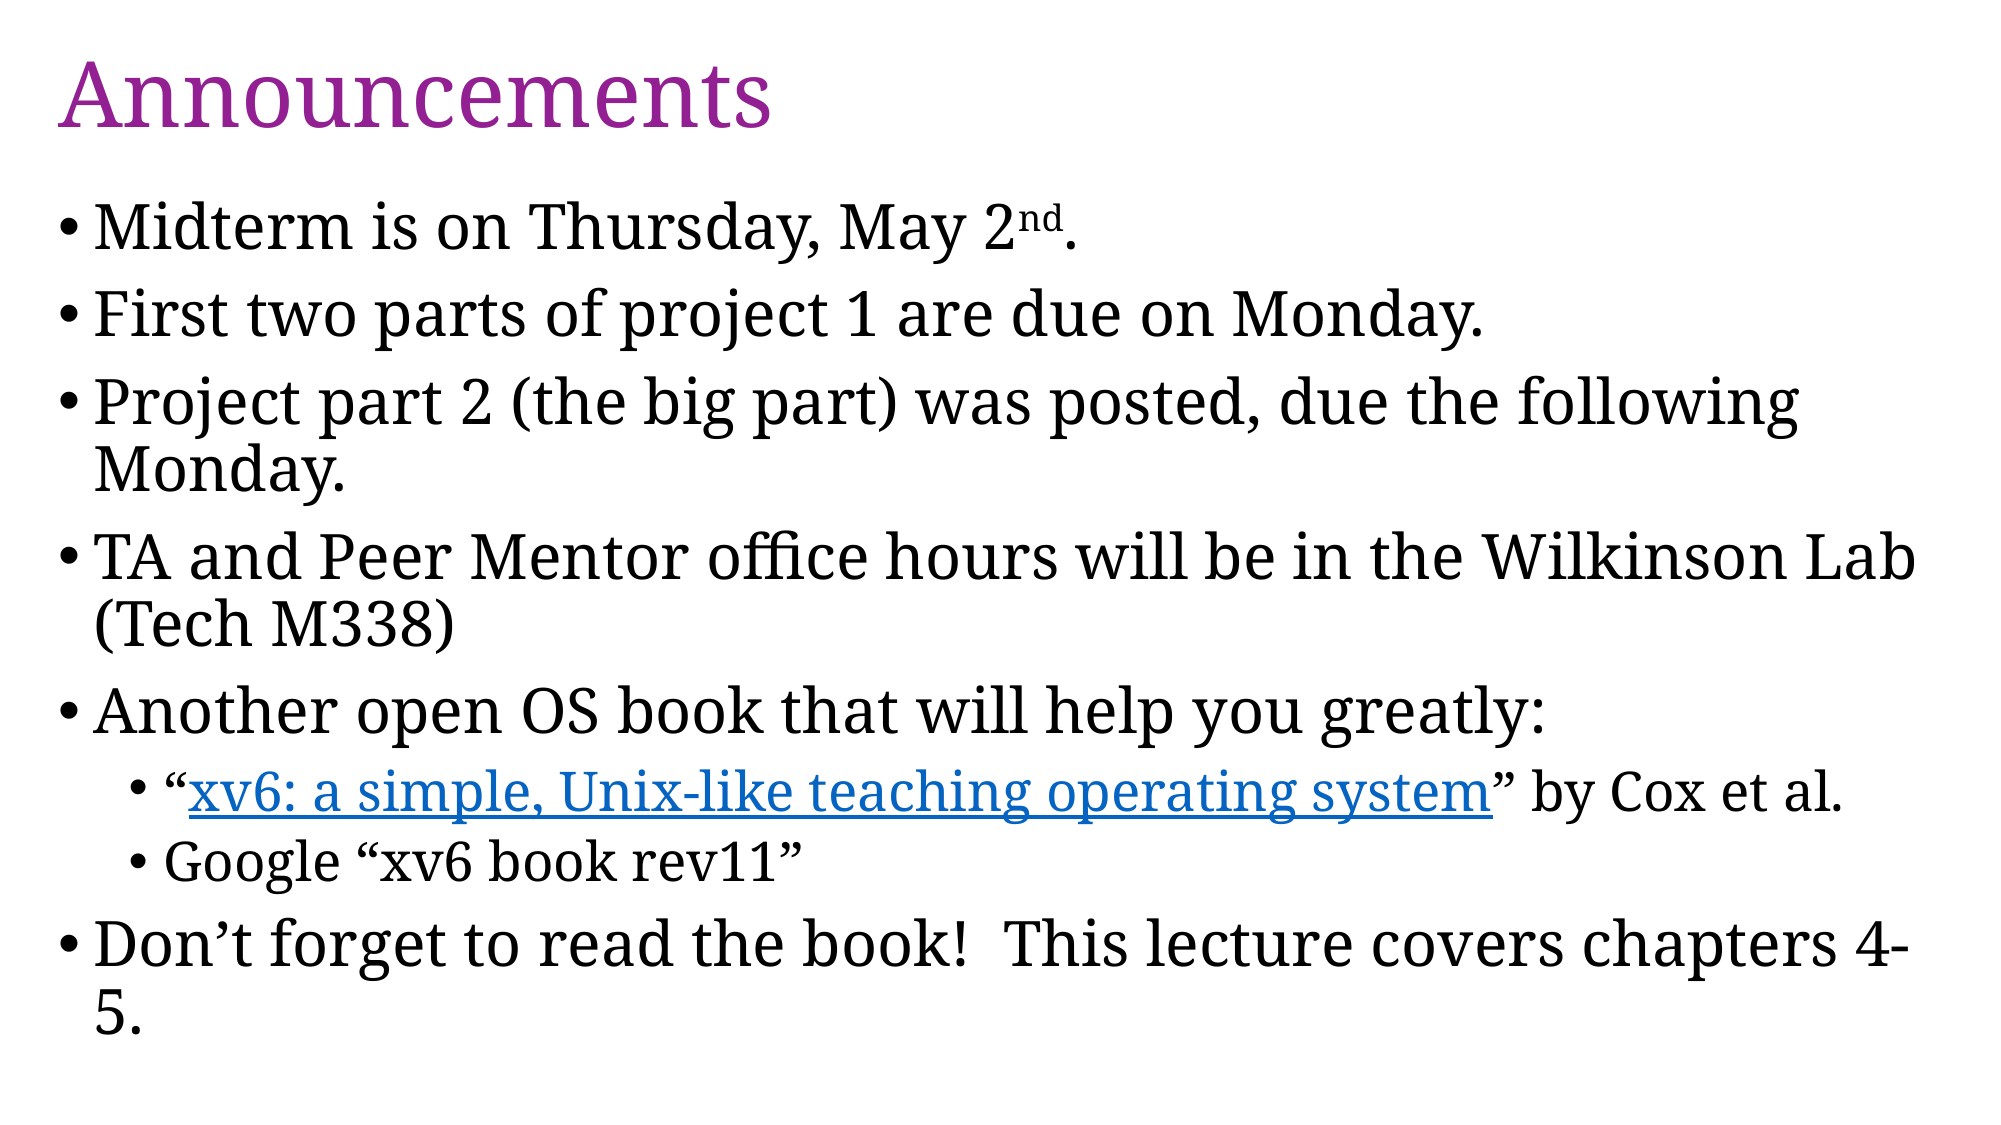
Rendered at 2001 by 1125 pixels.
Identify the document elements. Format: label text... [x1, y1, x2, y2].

title Announcements [43, 25, 1953, 171]
list Midterm is on Thursday, May 2nd. First two parts of project 1 are due on Monday. Project part 2 (the big part) was posted, due the following Monday. TA and Peer Mentor office hours will be in the Wilkinson Lab (Tech M338) Another open OS book that will help you greatly: “xv6: a simple, Unix-like teaching operating system” by Cox et al. Google “xv6 book rev11” Don’t forget to read the book! This lecture covers chapters 4-5. [43, 188, 1953, 1106]
